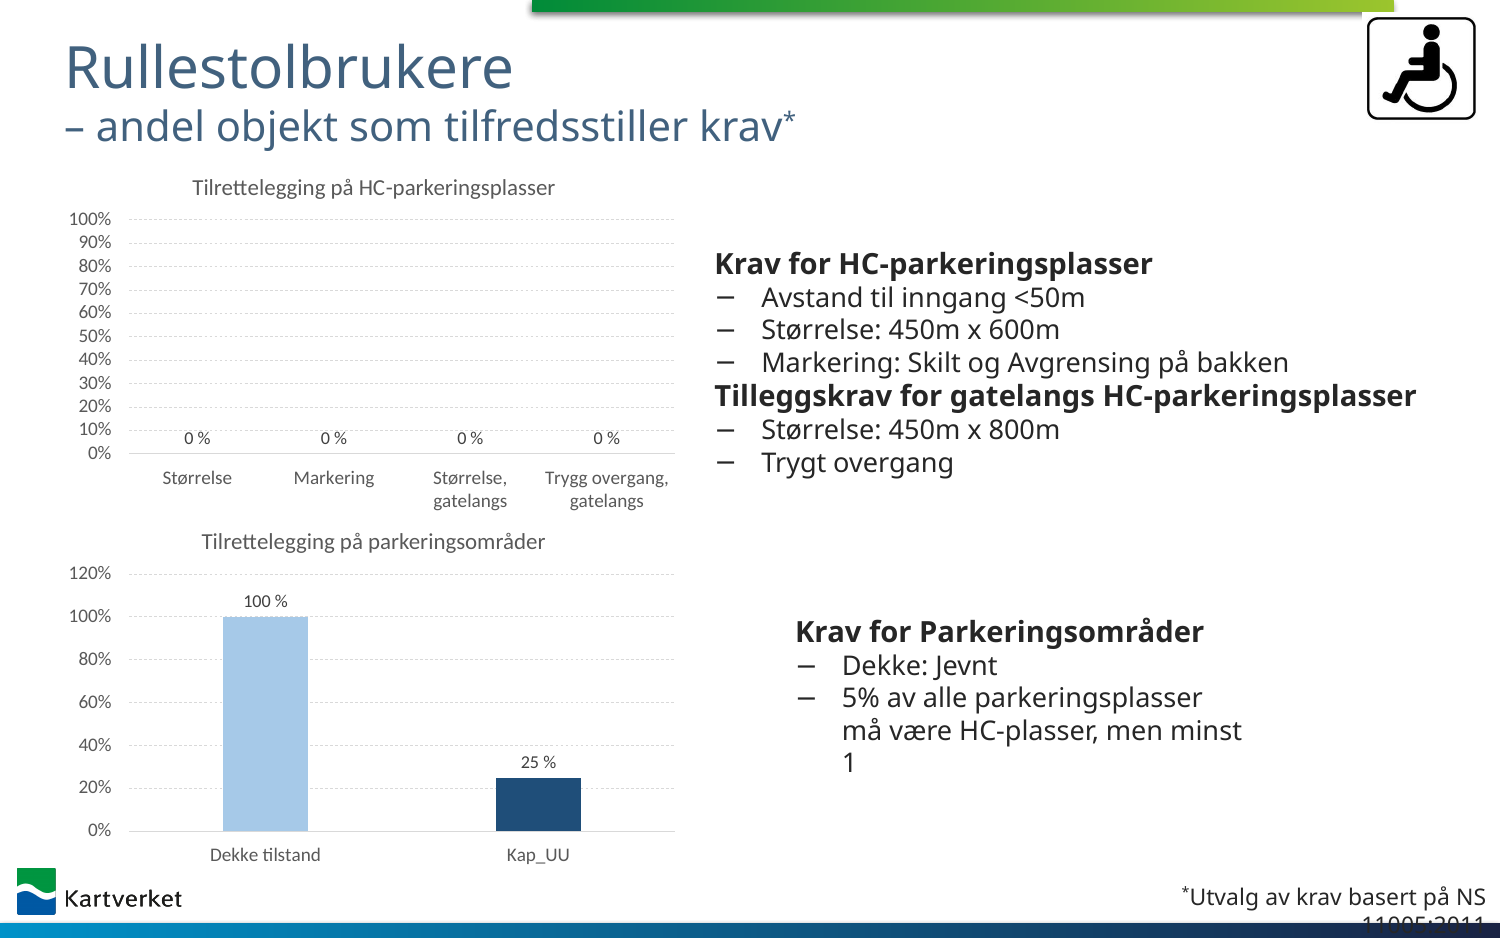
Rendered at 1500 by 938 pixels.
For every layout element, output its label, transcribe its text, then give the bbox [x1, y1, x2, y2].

text_box Krav for HC-parkeringsplasser Avstand til inngang <50m Størrelse: 450m x 600m Markering: Skilt og Avgrensing på bakken Tilleggskrav for gatelangs HC-parkeringsplasser Størrelse: 450m x 800m Trygt overgang [699, 237, 1433, 485]
text_box *Utvalg av krav basert på NS 11005:2011 [1068, 873, 1500, 938]
picture [62, 166, 686, 519]
picture [1362, 12, 1481, 126]
text_box Krav for Parkeringsområder Dekke: Jevnt 5% av alle parkeringsplasser må være HC-plasser, men minst 1 [780, 605, 1261, 786]
picture [62, 520, 686, 874]
text_box Rullestolbrukere – andel objekt som tilfredsstiller krav* [49, 25, 1431, 158]
